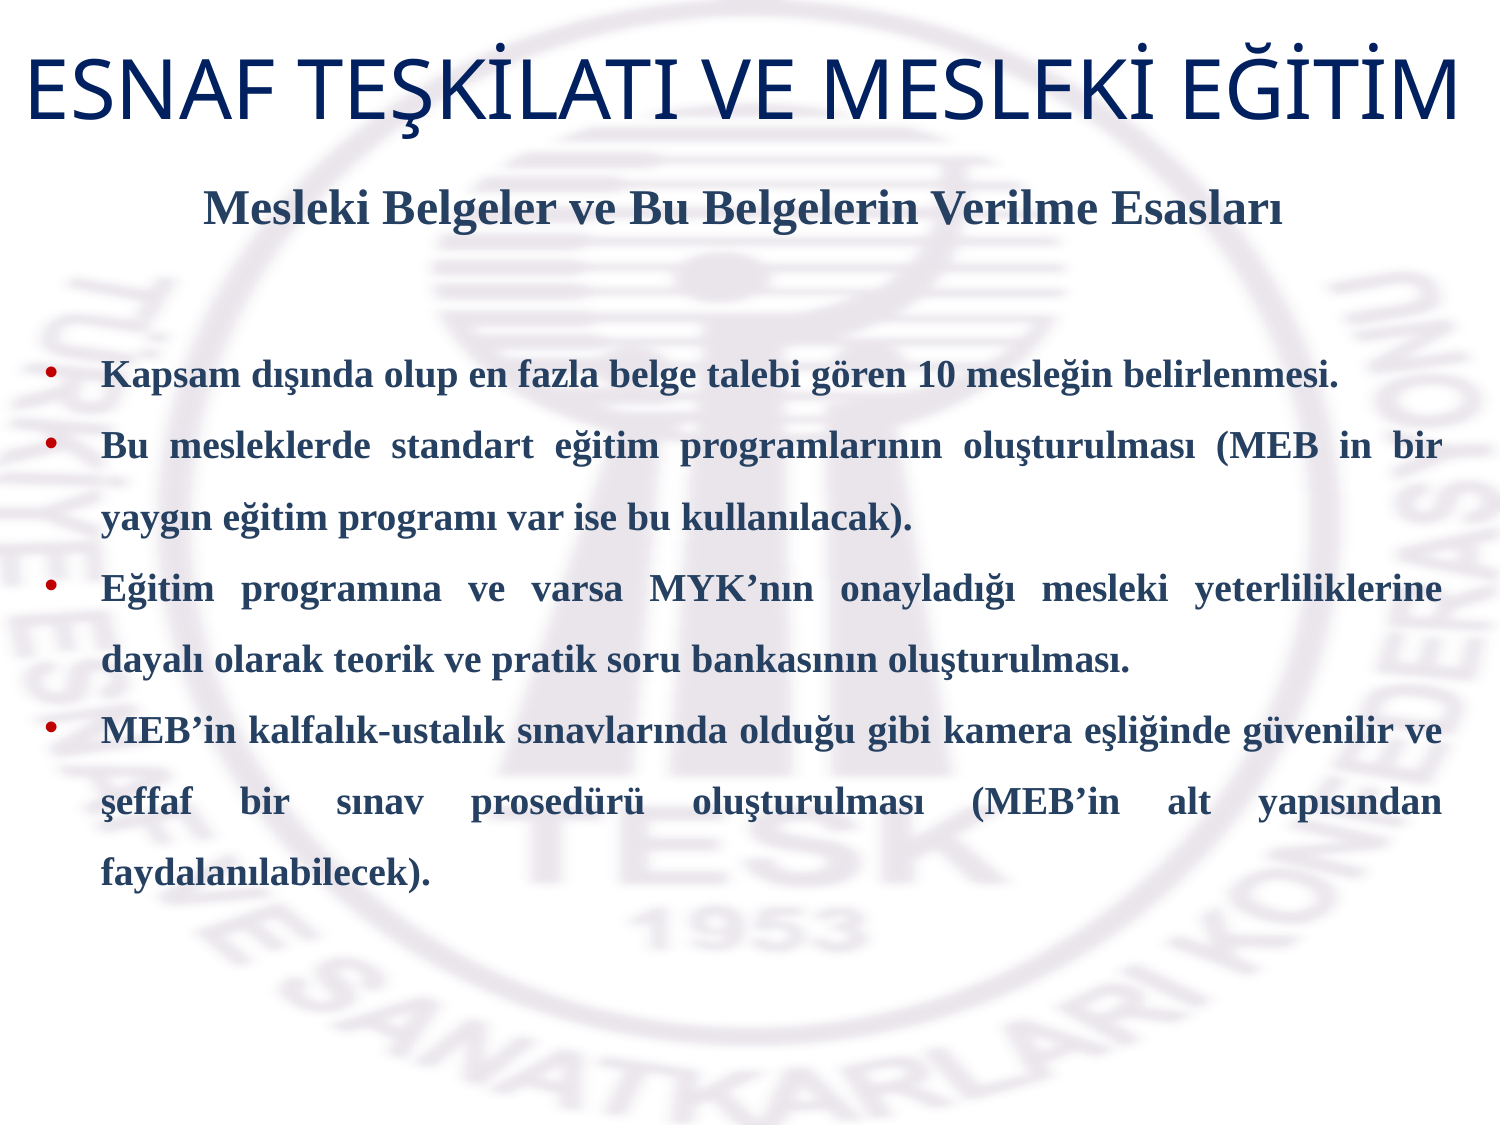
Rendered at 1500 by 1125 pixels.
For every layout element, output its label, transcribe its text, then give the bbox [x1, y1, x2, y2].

text_box Mesleki Belgeler ve Bu Belgelerin Verilme Esasları Kapsam dışında olup en fazla belge talebi gören 10 mesleğin belirlenmesi. Bu mesleklerde standart eğitim programlarının oluşturulması (MEB in bir yaygın eğitim programı var ise bu kullanılacak). Eğitim programına ve varsa MYK’nın onayladığı mesleki yeterliliklerine dayalı olarak teorik ve pratik soru bankasının oluşturulması. MEB’in kalfalık-ustalık sınavlarında olduğu gibi kamera eşliğinde güvenilir ve şeffaf bir sınav prosedürü oluşturulması (MEB’in alt yapısından faydalanılabilecek). [29, 173, 1459, 1106]
text_box ESNAF TEŞKİLATI VE MESLEKİ EĞİTİM [0, 0, 1495, 173]
